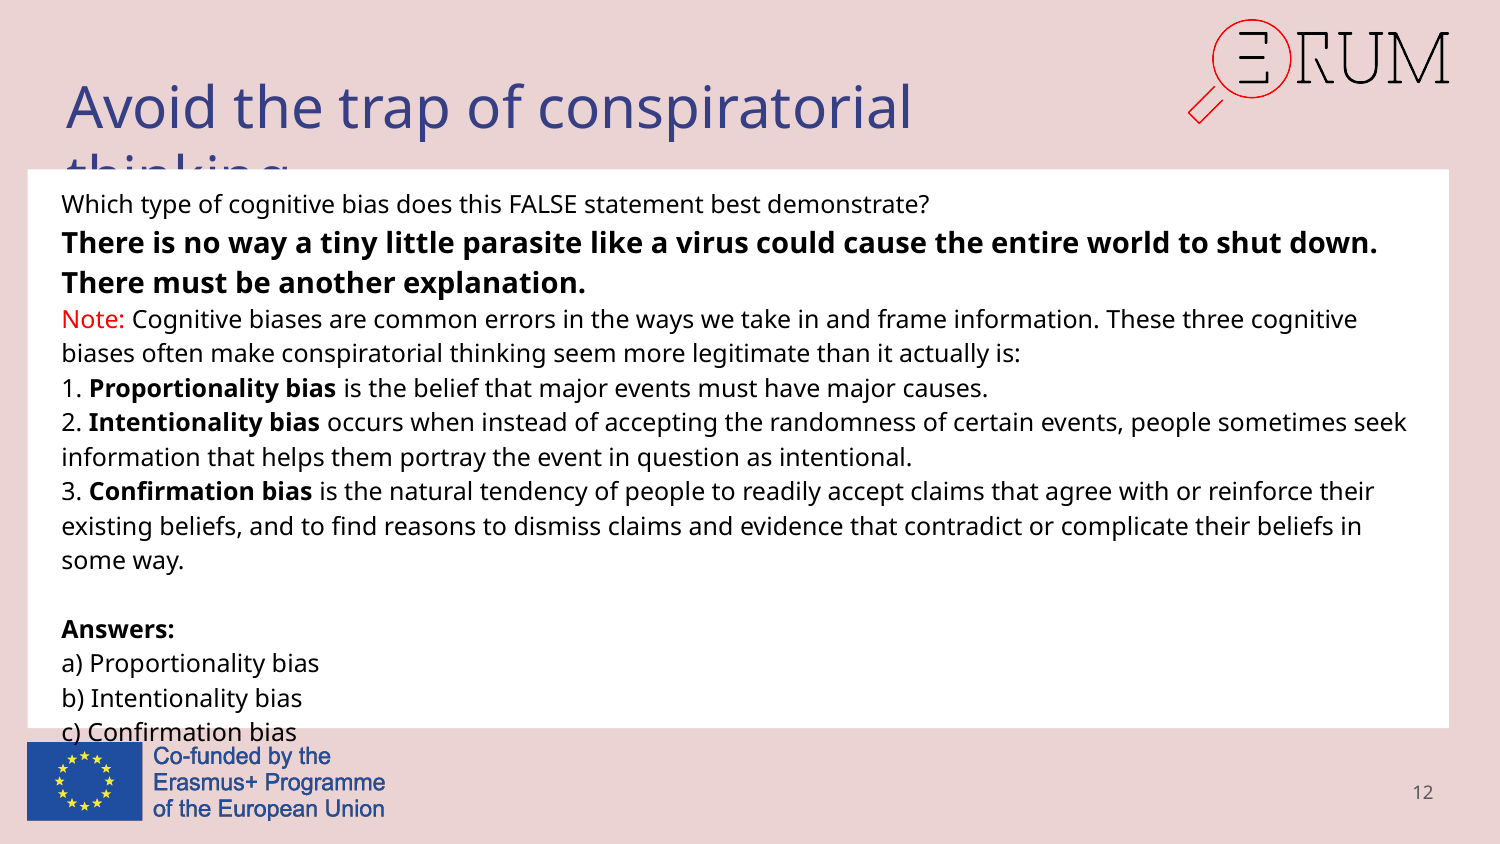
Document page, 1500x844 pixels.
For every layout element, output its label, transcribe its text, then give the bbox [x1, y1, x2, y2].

picture [1136, 0, 1500, 137]
slide_number 12 [1358, 761, 1449, 826]
list Which type of cognitive bias does this FALSE statement best demonstrate? There is no way a tiny little parasite like a virus could cause the entire world to shut down. There must be another explanation. Note: Cognitive biases are common errors in the ways we take in and frame information. These three cognitive biases often make conspiratorial thinking seem more legitimate than it actually is: 1. Proportionality bias is the belief that major events must have major causes. 2. Intentionality bias occurs when instead of accepting the randomness of certain events, people sometimes seek information that helps them portray the event in question as intentional. 3. Confirmation bias is the natural tendency of people to readily accept claims that agree with or reinforce their existing beliefs, and to find reasons to dismiss claims and evidence that contradict or complicate their beliefs in some way. Answers: a) Proportionality bias b) Intentionality bias c) Confirmation bias [27, 169, 1449, 729]
title Avoid the trap of conspiratorial thinking [51, 55, 1168, 150]
picture [27, 742, 385, 821]
